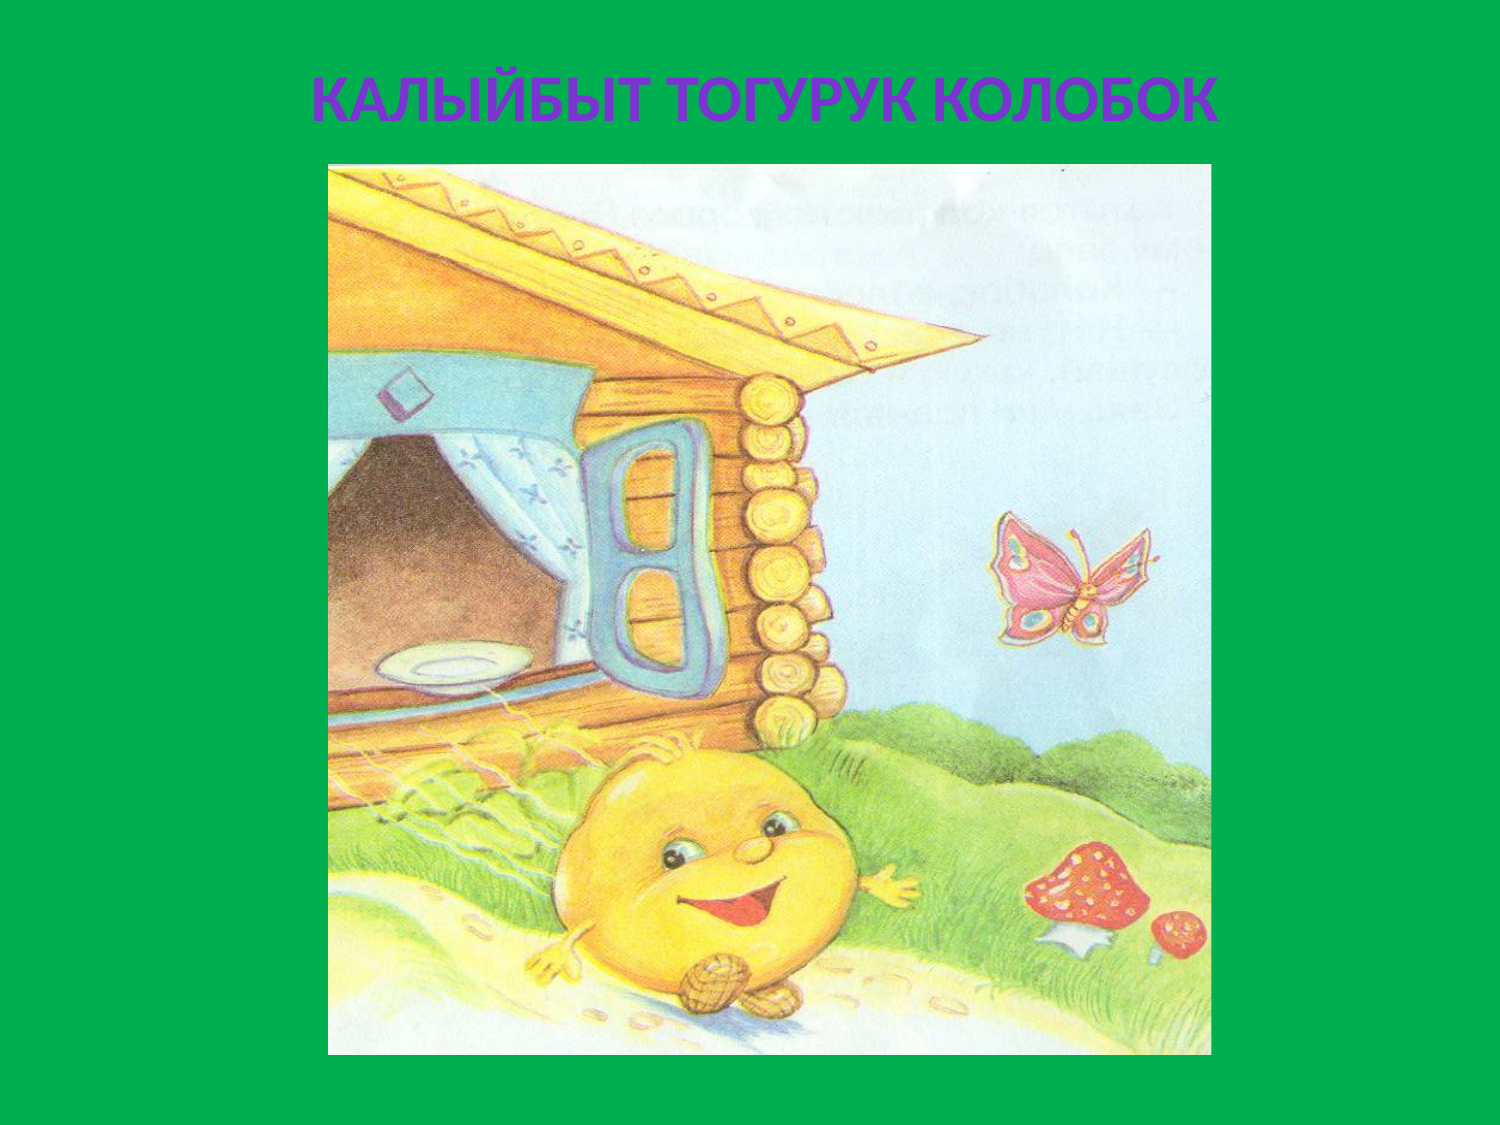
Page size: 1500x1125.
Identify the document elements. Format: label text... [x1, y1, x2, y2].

text_box Калыйбыт тогурук колобок [296, 46, 1235, 142]
picture [327, 163, 1212, 1055]
